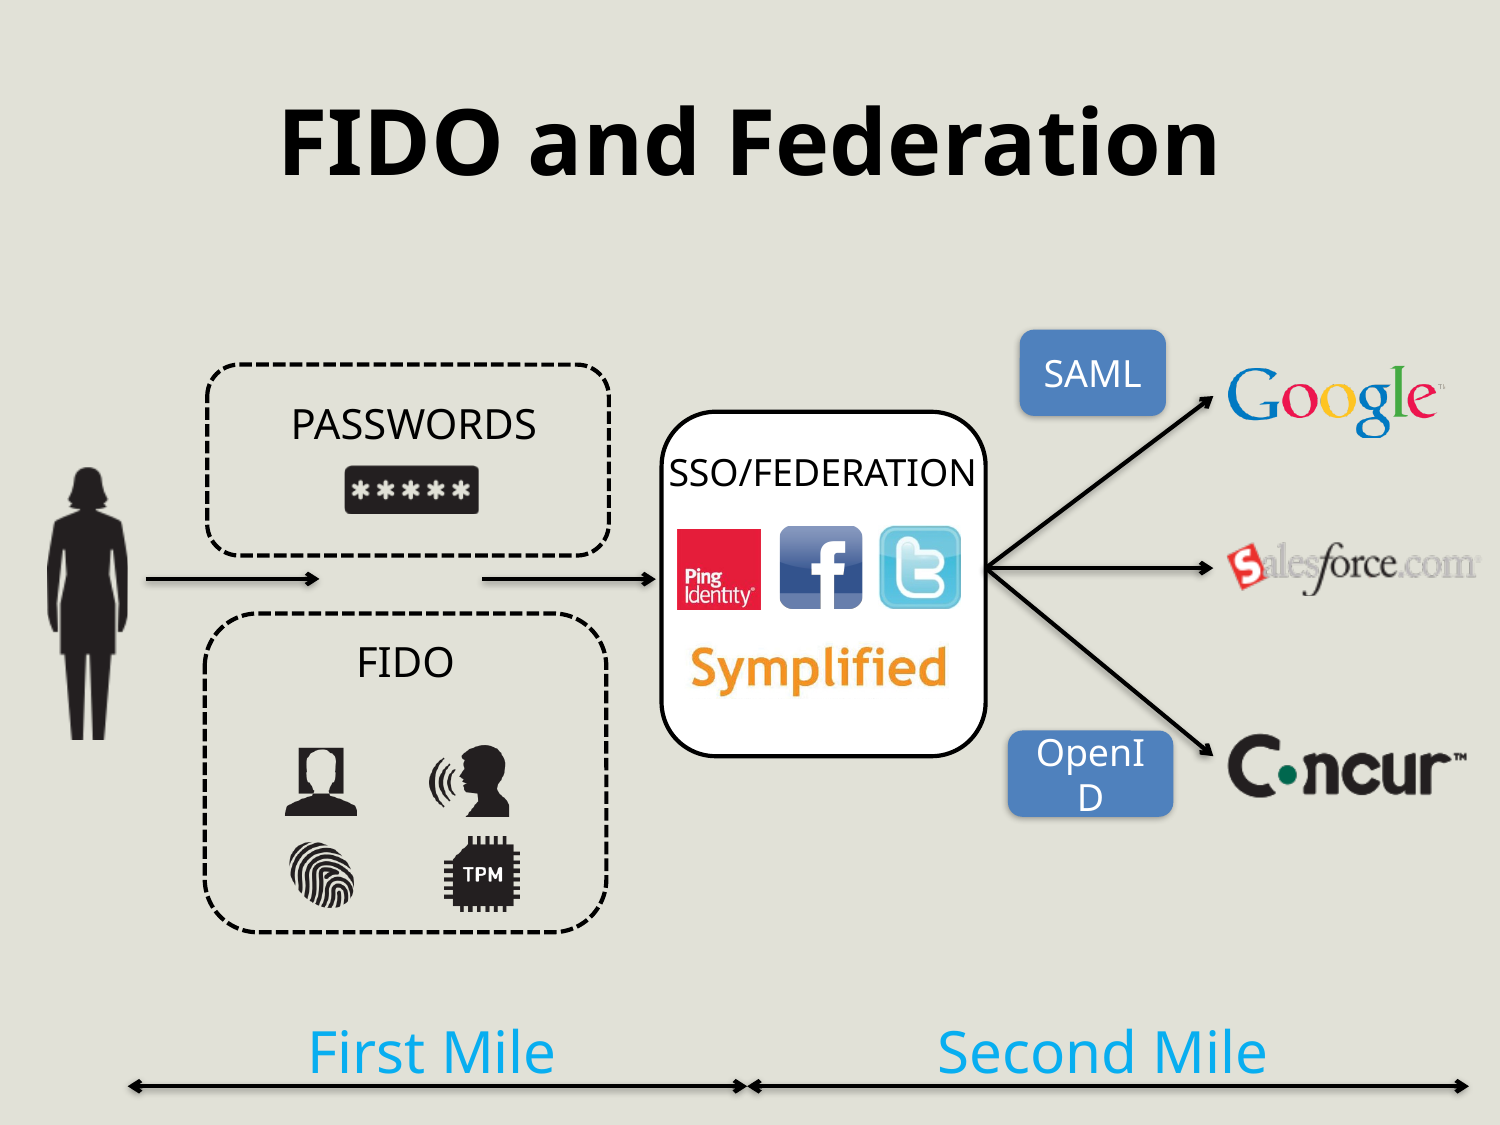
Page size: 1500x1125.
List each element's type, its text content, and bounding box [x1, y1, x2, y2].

picture [684, 640, 950, 700]
picture [1225, 540, 1483, 596]
picture [284, 835, 359, 917]
text_box [202, 690, 609, 935]
picture [344, 465, 479, 515]
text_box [985, 395, 1214, 566]
picture [428, 745, 510, 818]
picture [779, 525, 863, 609]
title FIDO and Federation [75, 45, 1425, 233]
picture [443, 835, 521, 913]
picture [284, 747, 357, 817]
text_box SAML [1016, 326, 1170, 394]
text_box [220, 611, 589, 626]
picture [1227, 364, 1446, 438]
text_box Second Mile [760, 1008, 1445, 1085]
text_box FIDO [204, 626, 607, 696]
picture [1218, 730, 1470, 802]
text_box OpenID [1004, 765, 1177, 820]
picture [46, 466, 128, 740]
picture [877, 525, 962, 609]
text_box SSO/Federation [653, 437, 980, 507]
text_box First Mile [145, 1008, 719, 1085]
text_box [205, 362, 611, 558]
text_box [985, 567, 1214, 757]
text_box Passwords [275, 388, 678, 458]
text_box [678, 409, 980, 437]
text_box [659, 507, 980, 759]
picture [676, 529, 761, 610]
